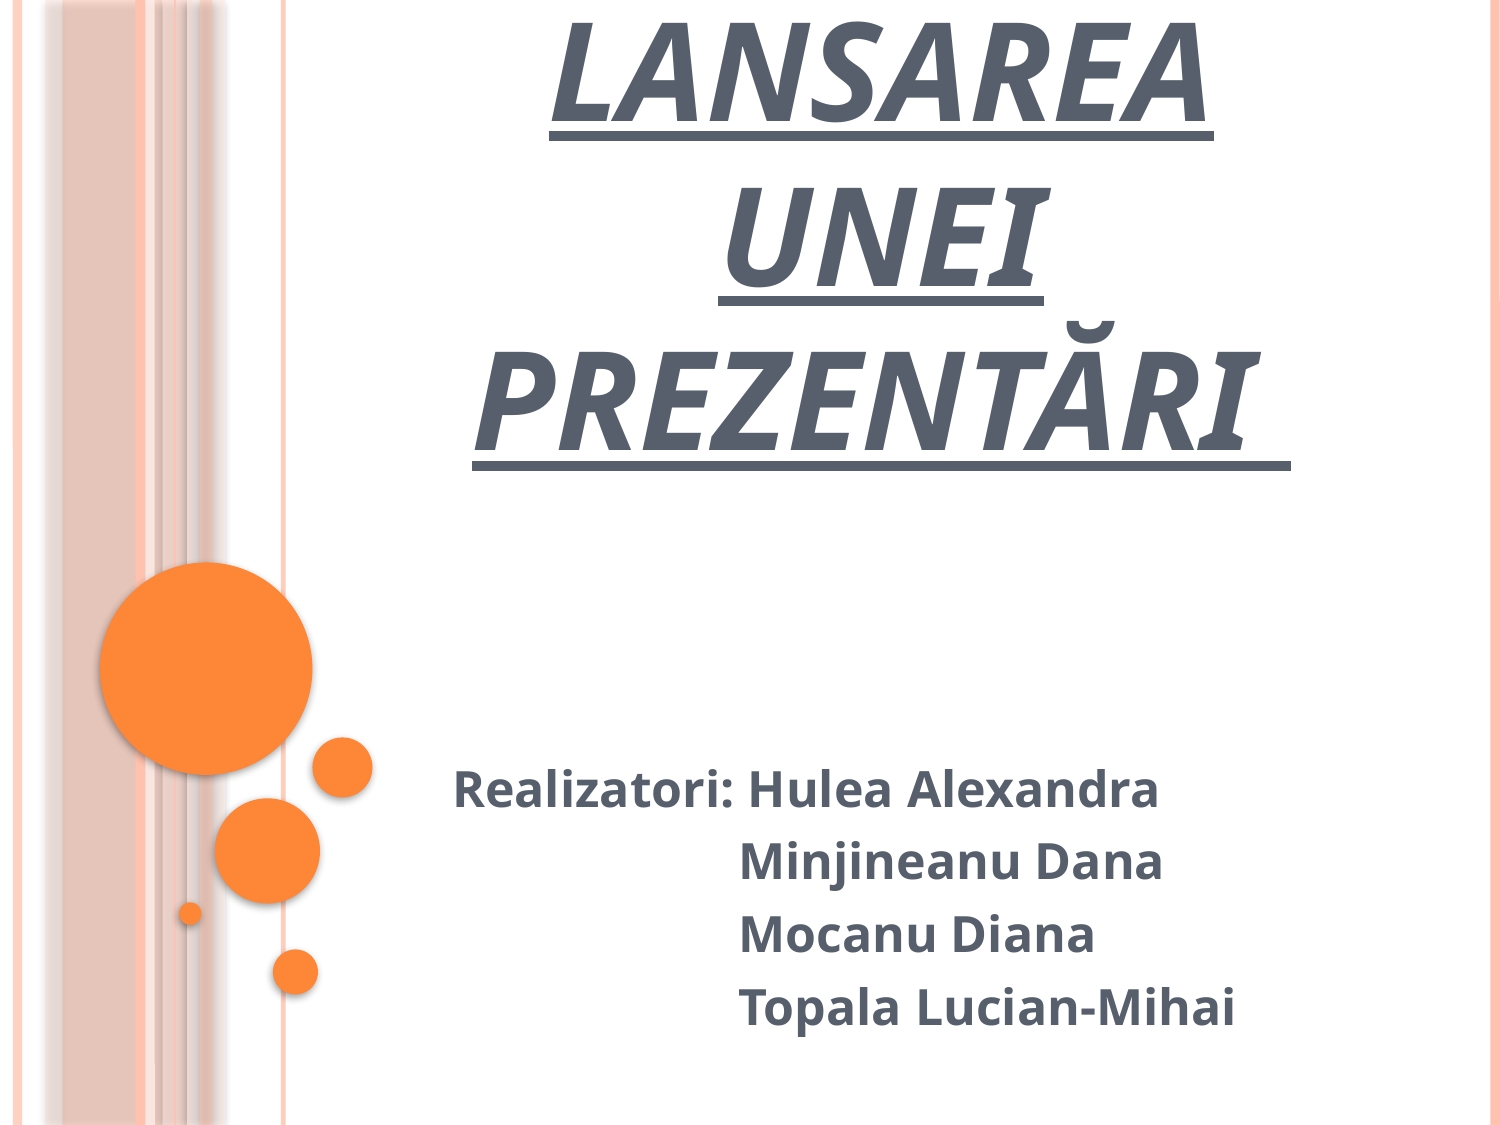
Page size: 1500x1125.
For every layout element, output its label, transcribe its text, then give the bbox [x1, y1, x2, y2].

title Lansarea unei prezentări [362, 162, 1400, 486]
subtitle Realizatori: Hulea Alexandra Minjineanu Dana Mocanu Diana Topala Lucian-Mihai [437, 750, 1450, 975]
